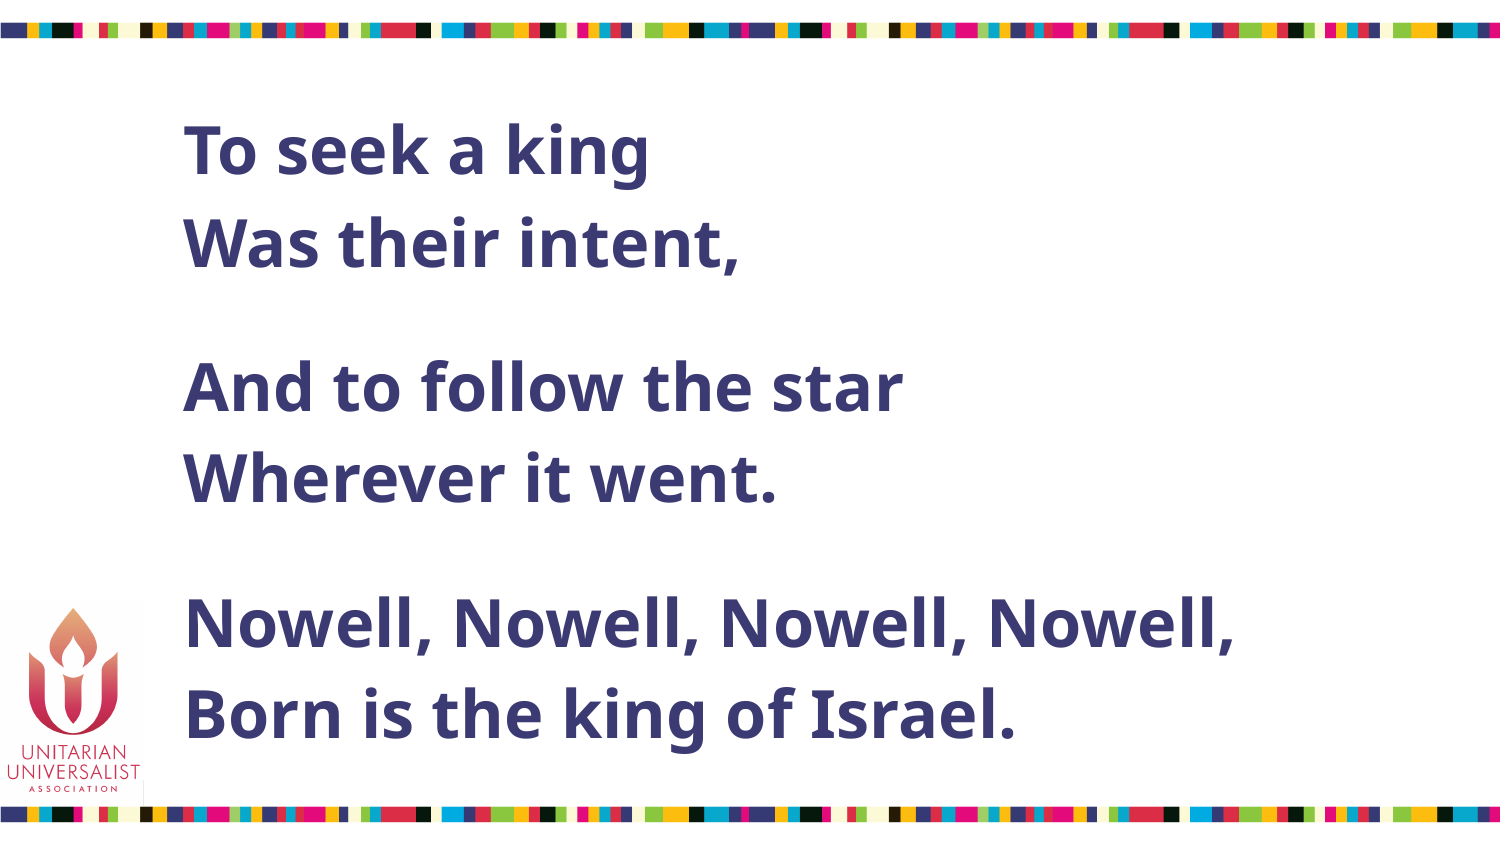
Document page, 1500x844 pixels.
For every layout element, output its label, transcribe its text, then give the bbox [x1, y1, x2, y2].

picture [0, 22, 1500, 40]
text_box To seek a king Was their intent, And to follow the star Wherever it went. Nowell, Nowell, Nowell, Nowell, Born is the king of Israel. [168, 81, 1421, 768]
picture [0, 600, 1500, 824]
